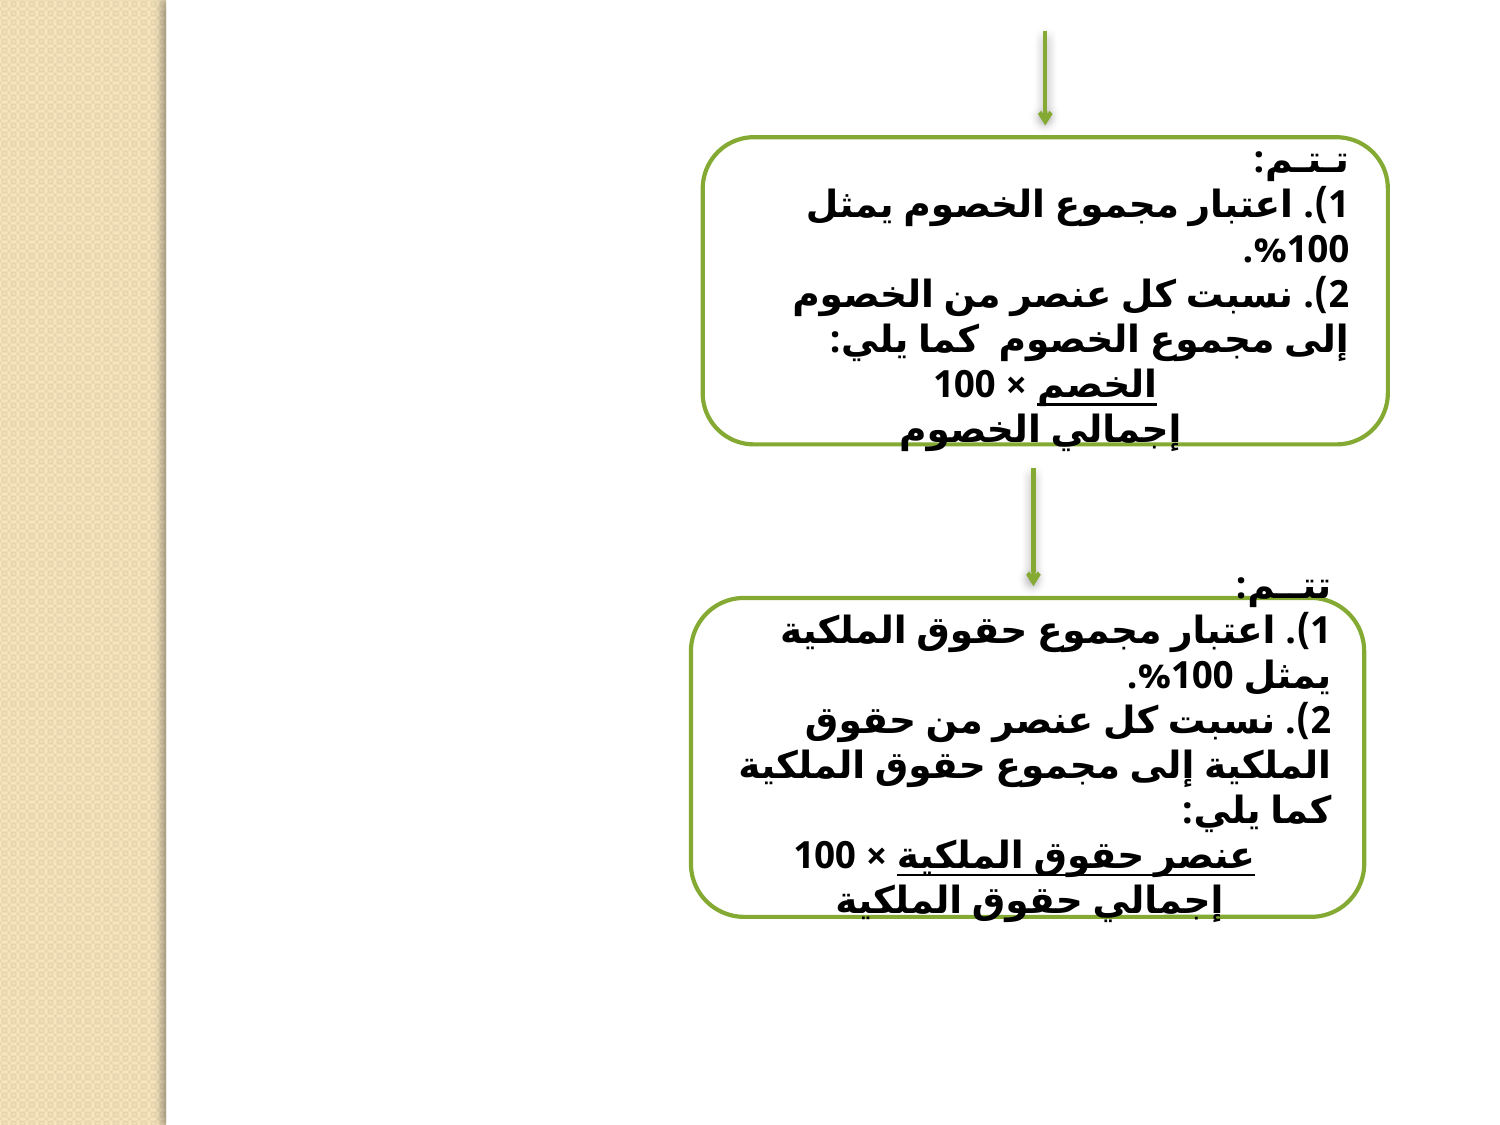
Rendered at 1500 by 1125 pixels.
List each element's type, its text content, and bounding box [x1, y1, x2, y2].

text_box تـتـم: 1). اعتبار مجموع الخصوم يمثل 100%. 2). نسبت كل عنصر من الخصوم إلى مجموع الخصوم كما يلي: الخصم × 100 إجمالي الخصوم [726, 127, 1365, 458]
text_box [700, 143, 726, 439]
text_box [1365, 143, 1390, 439]
text_box [1347, 609, 1367, 906]
text_box تتــم: 1). اعتبار مجموع حقوق الملكية يمثل 100%. 2). نسبت كل عنصر من حقوق الملكية إلى مجموع حقوق الملكية كما يلي: عنصر حقوق الملكية × 100 إجمالي حقوق الملكية [702, 553, 1347, 929]
text_box [688, 615, 702, 900]
